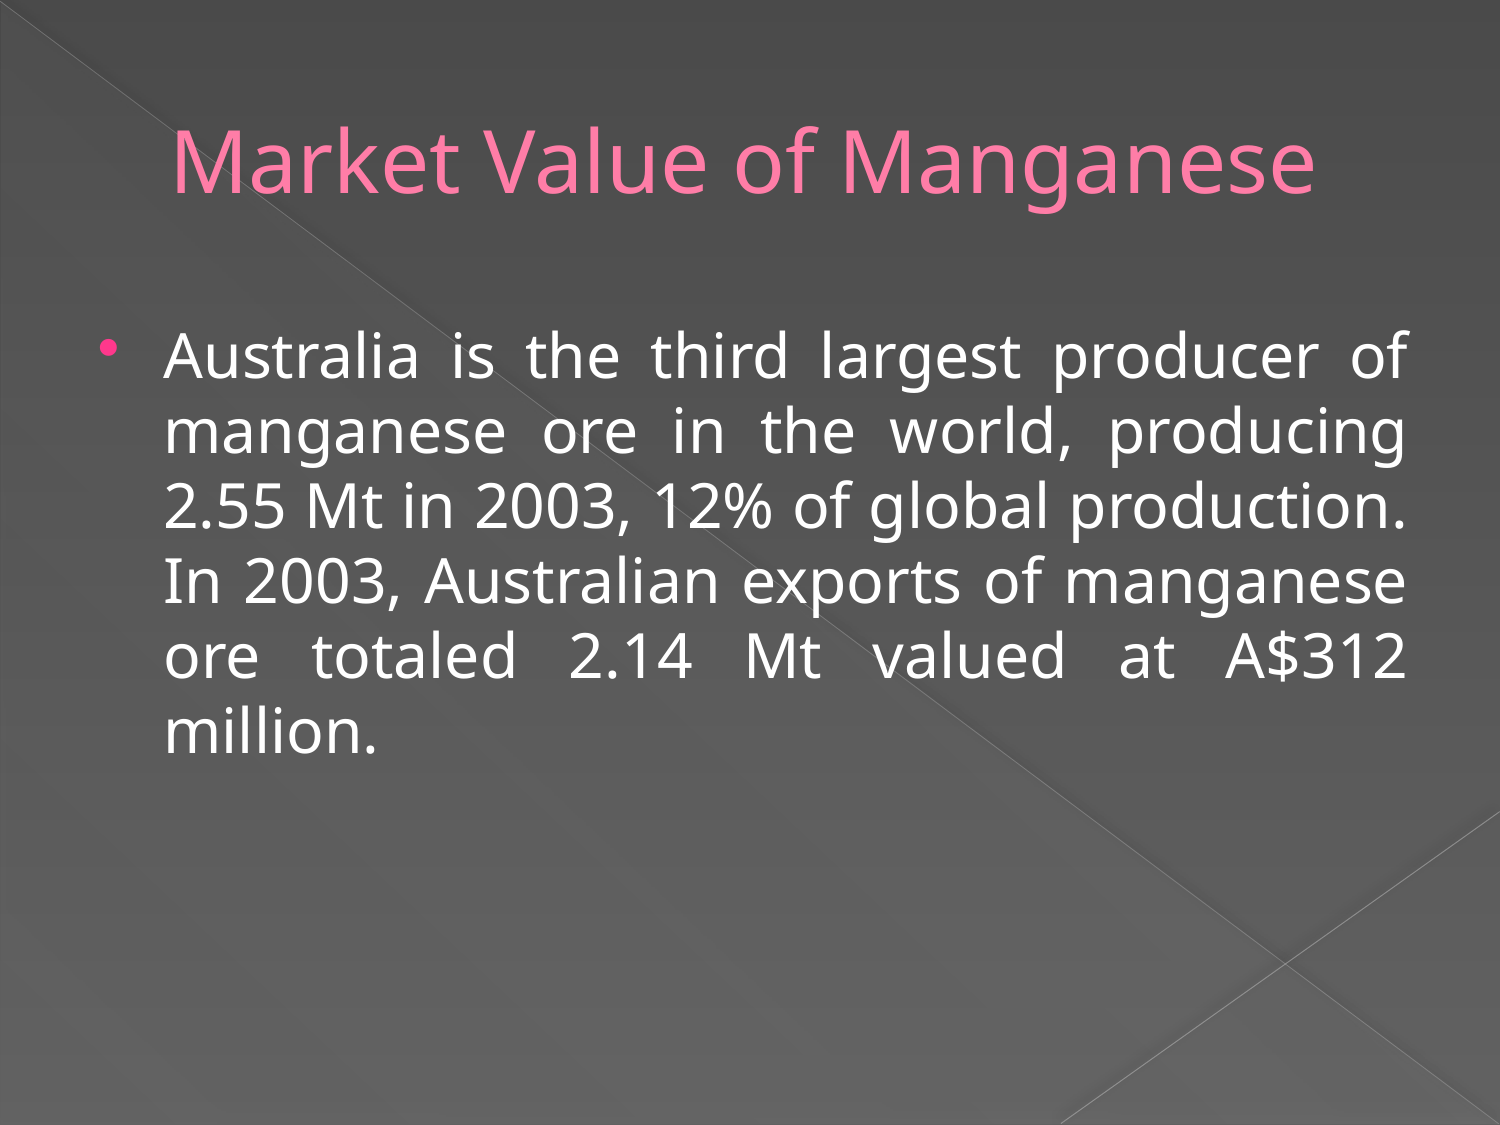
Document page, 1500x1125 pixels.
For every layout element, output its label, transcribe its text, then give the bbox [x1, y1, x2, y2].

title Market Value of Manganese [75, 43, 1425, 274]
list Australia is the third largest producer of manganese ore in the world, producing 2.55 Mt in 2003, 12% of global production. In 2003, Australian exports of manganese ore totaled 2.14 Mt valued at A$312 million. [75, 308, 1425, 1059]
